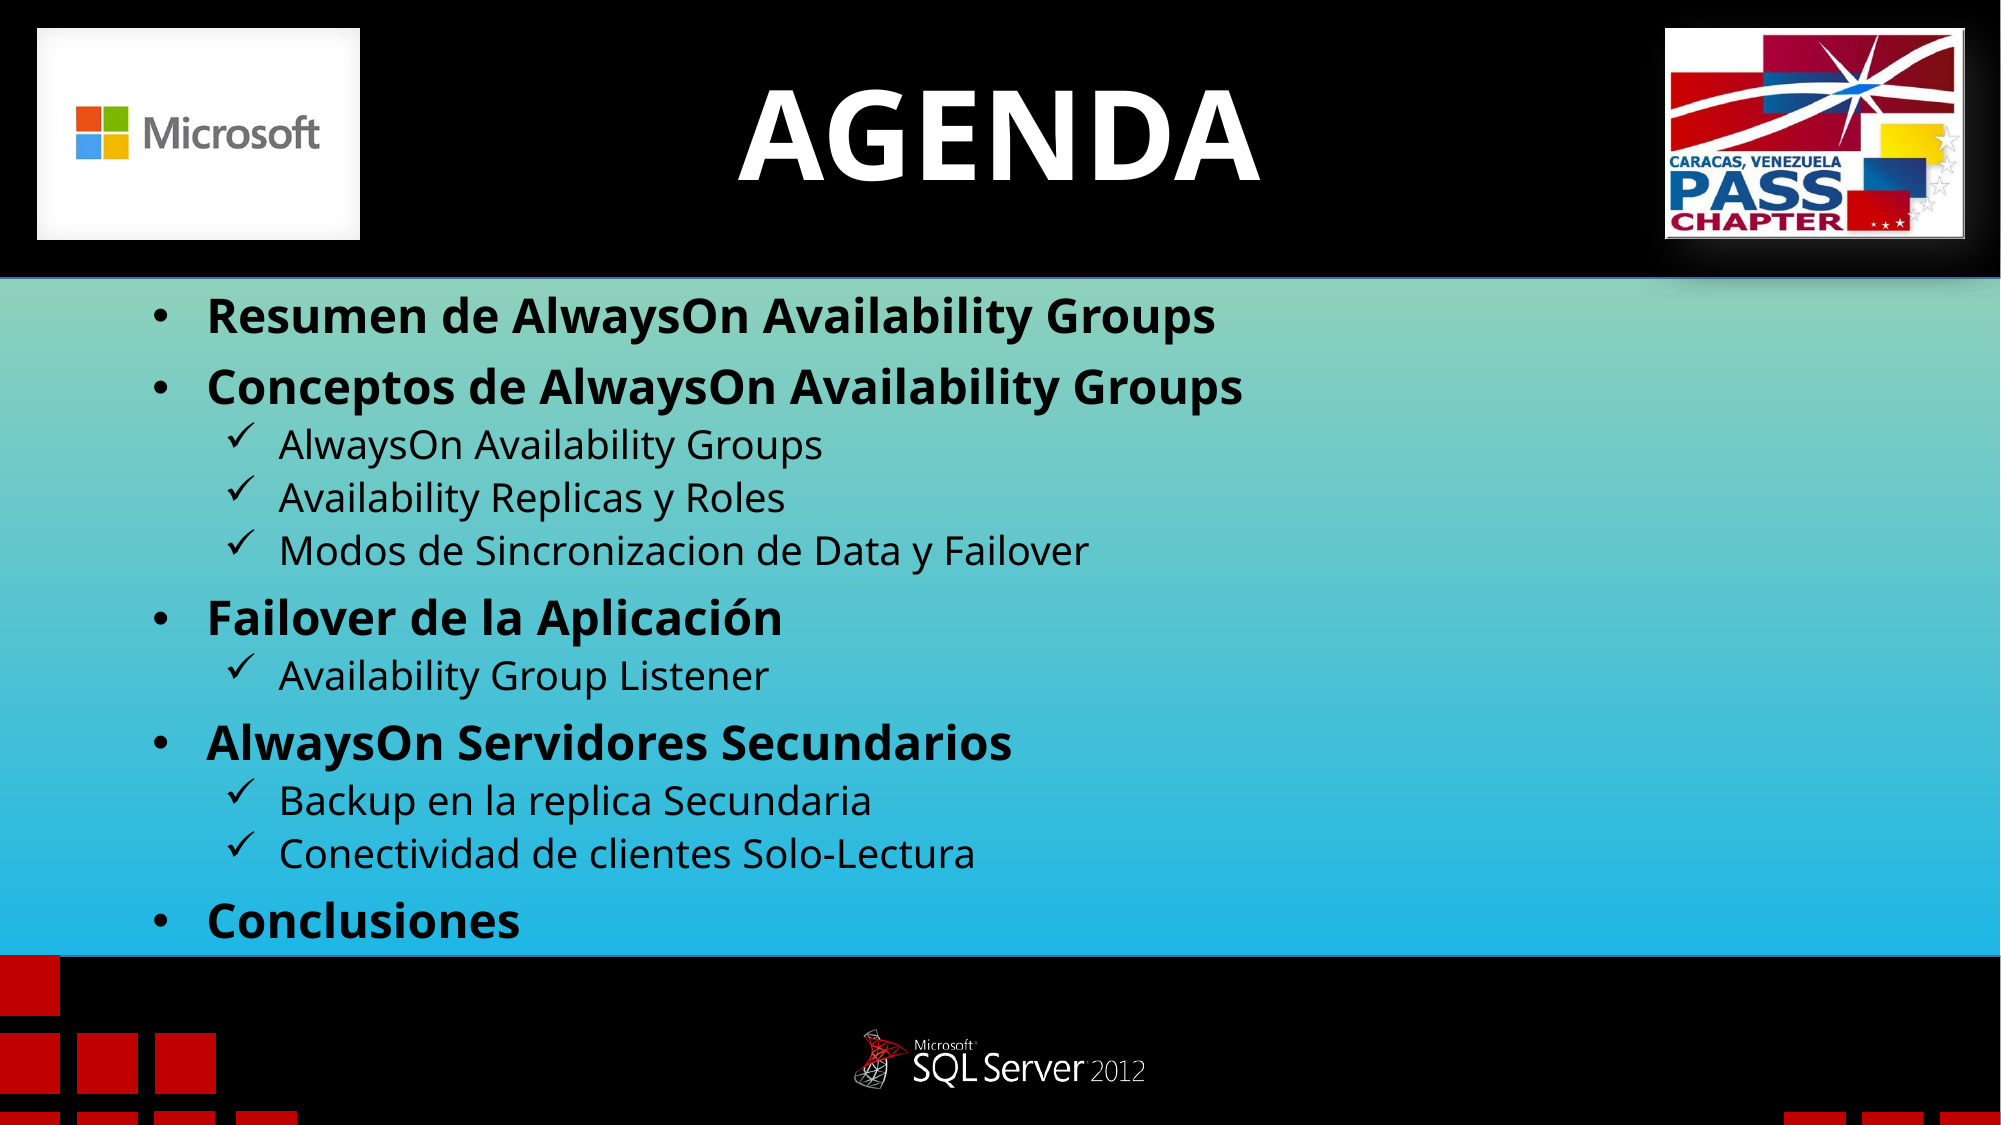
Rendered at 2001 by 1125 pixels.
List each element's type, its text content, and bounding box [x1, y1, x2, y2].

text_box Resumen de AlwaysOn Availability Groups Conceptos de AlwaysOn Availability Groups AlwaysOn Availability Groups Availability Replicas y Roles Modos de Sincronizacion de Data y Failover Failover de la Aplicación Availability Group Listener AlwaysOn Servidores Secundarios Backup en la replica Secundaria Conectividad de clientes Solo-Lectura Conclusiones [137, 284, 1863, 960]
picture [822, 959, 1178, 1125]
picture [1665, 28, 1965, 239]
text_box AGENDA [706, 0, 1293, 215]
picture [37, 28, 360, 240]
